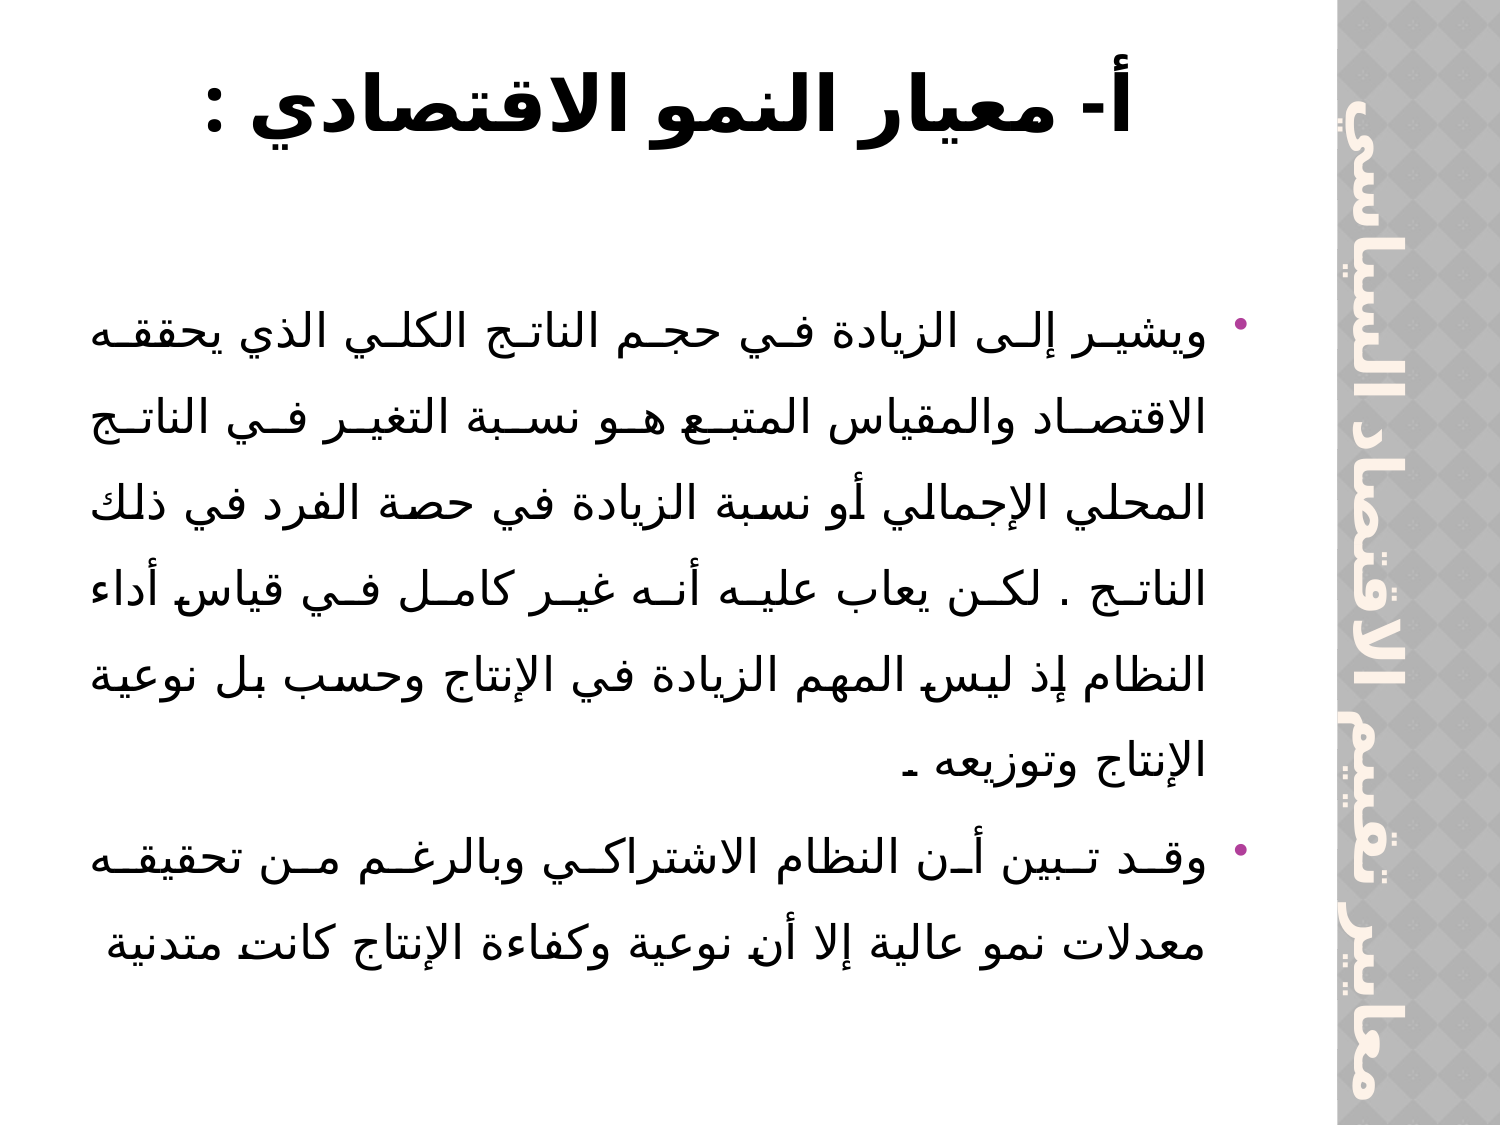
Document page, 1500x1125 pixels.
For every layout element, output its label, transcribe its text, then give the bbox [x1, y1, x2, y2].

title أ- معيار النمو الاقتصادي : [75, 52, 1263, 240]
list ويشير إلى الزيادة في حجم الناتج الكلي الذي يحققه الاقتصاد والمقياس المتبع هو نسبة التغير في الناتج المحلي الإجمالي أو نسبة الزيادة في حصة الفرد في ذلك الناتج . لكن يعاب عليه أنه غير كامل في قياس أداء النظام إذ ليس المهم الزيادة في الإنتاج وحسب بل نوعية الإنتاج وتوزيعه . وقد تبين أن النظام الاشتراكي وبالرغم من تحقيقه معدلات نمو عالية إلا أن نوعية وكفاءة الإنتاج كانت متدنية [75, 264, 1263, 1059]
text_box معايير تقييم الاقتصاد السياسي [1340, 78, 1500, 1125]
